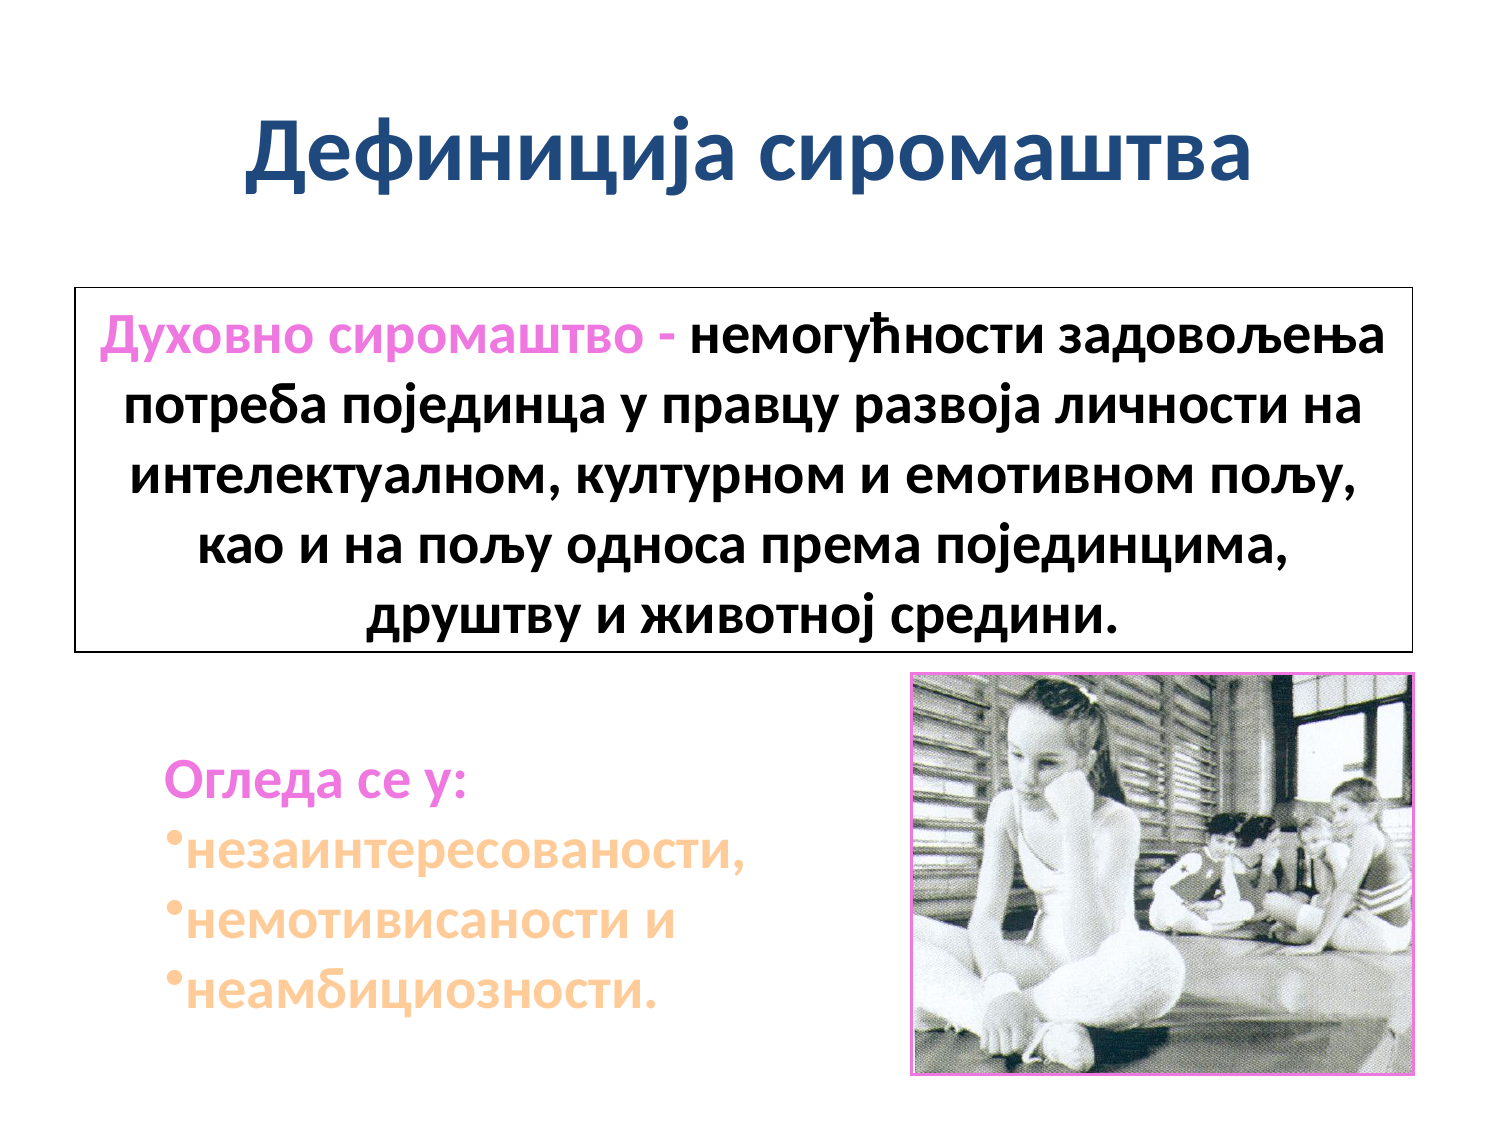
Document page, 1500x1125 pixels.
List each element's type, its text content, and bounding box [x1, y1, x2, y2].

text_box Дефиниција сиромаштва [74, 50, 1425, 238]
text_box Духовно сиромаштво - немогућности задовољења потреба појединца у правцу развоја личности на интелектуалном, културном и емотивном пољу, као и на пољу односа према појединцима, друштву и животној средини. [74, 287, 1413, 653]
picture [912, 674, 1413, 1074]
text_box Огледа се у: незаинтересованости, немотивисаности и неамбициозности. [149, 687, 813, 1028]
